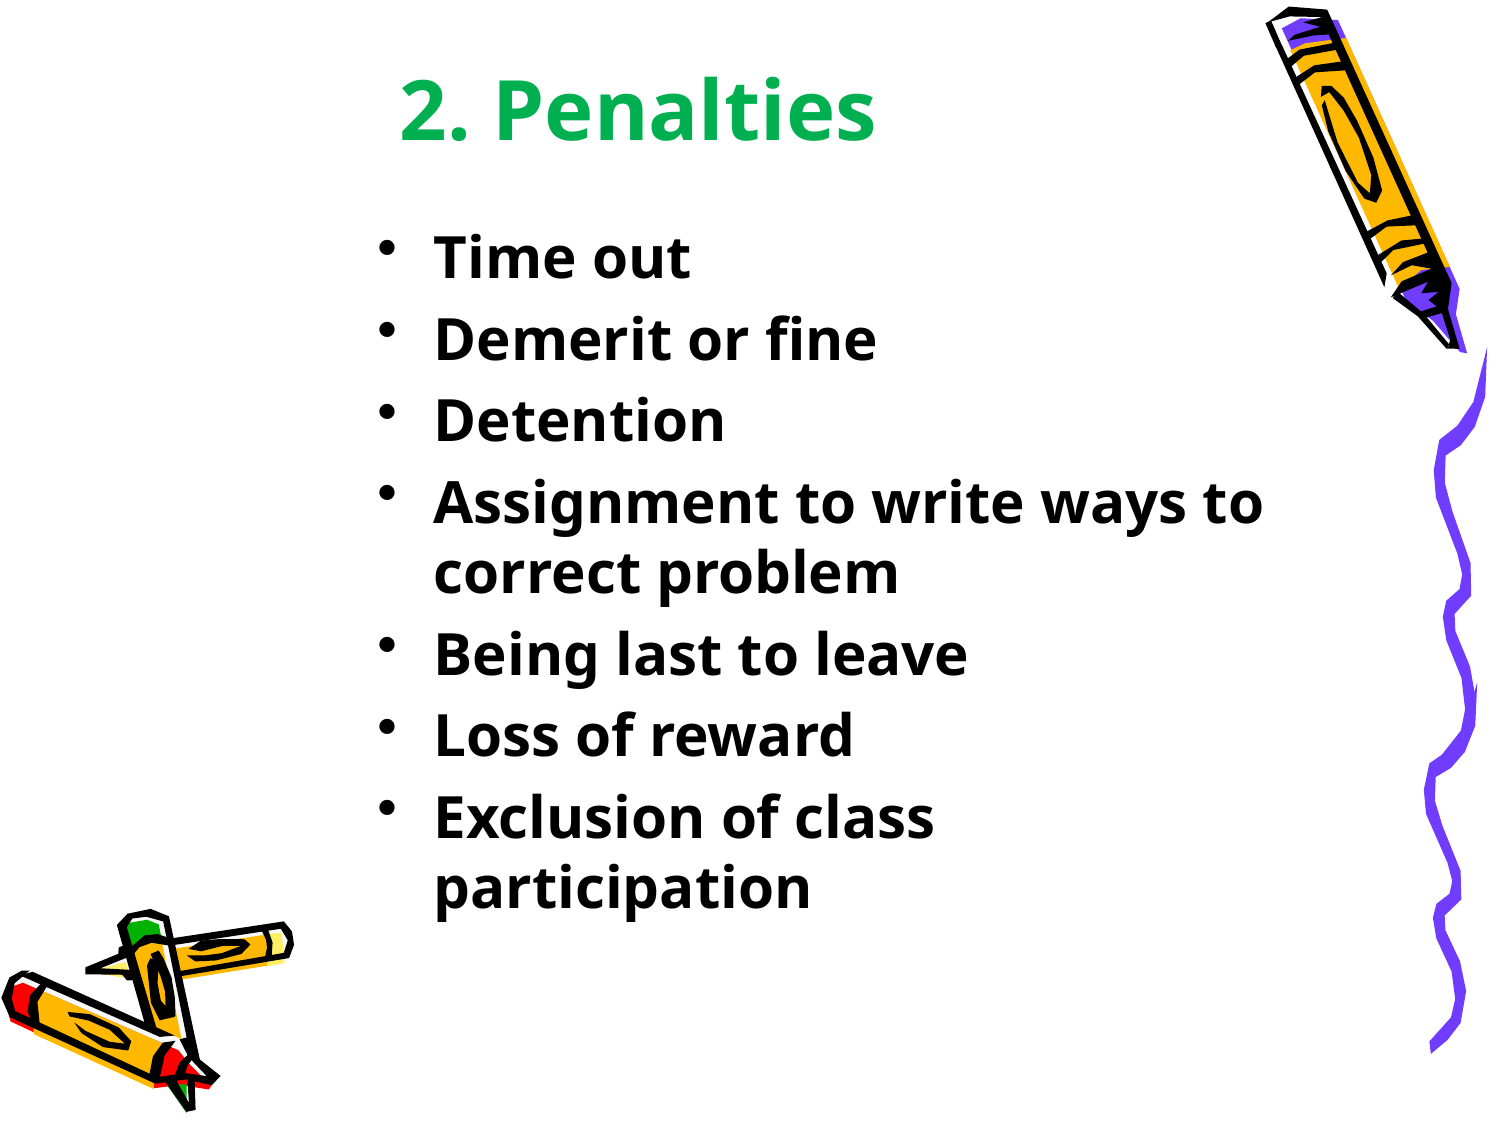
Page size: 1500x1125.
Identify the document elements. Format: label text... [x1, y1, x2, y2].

title 2. Penalties [74, 49, 1203, 213]
list Time out Demerit or fine Detention Assignment to write ways to correct problem Being last to leave Loss of reward Exclusion of class participation [362, 212, 1326, 951]
